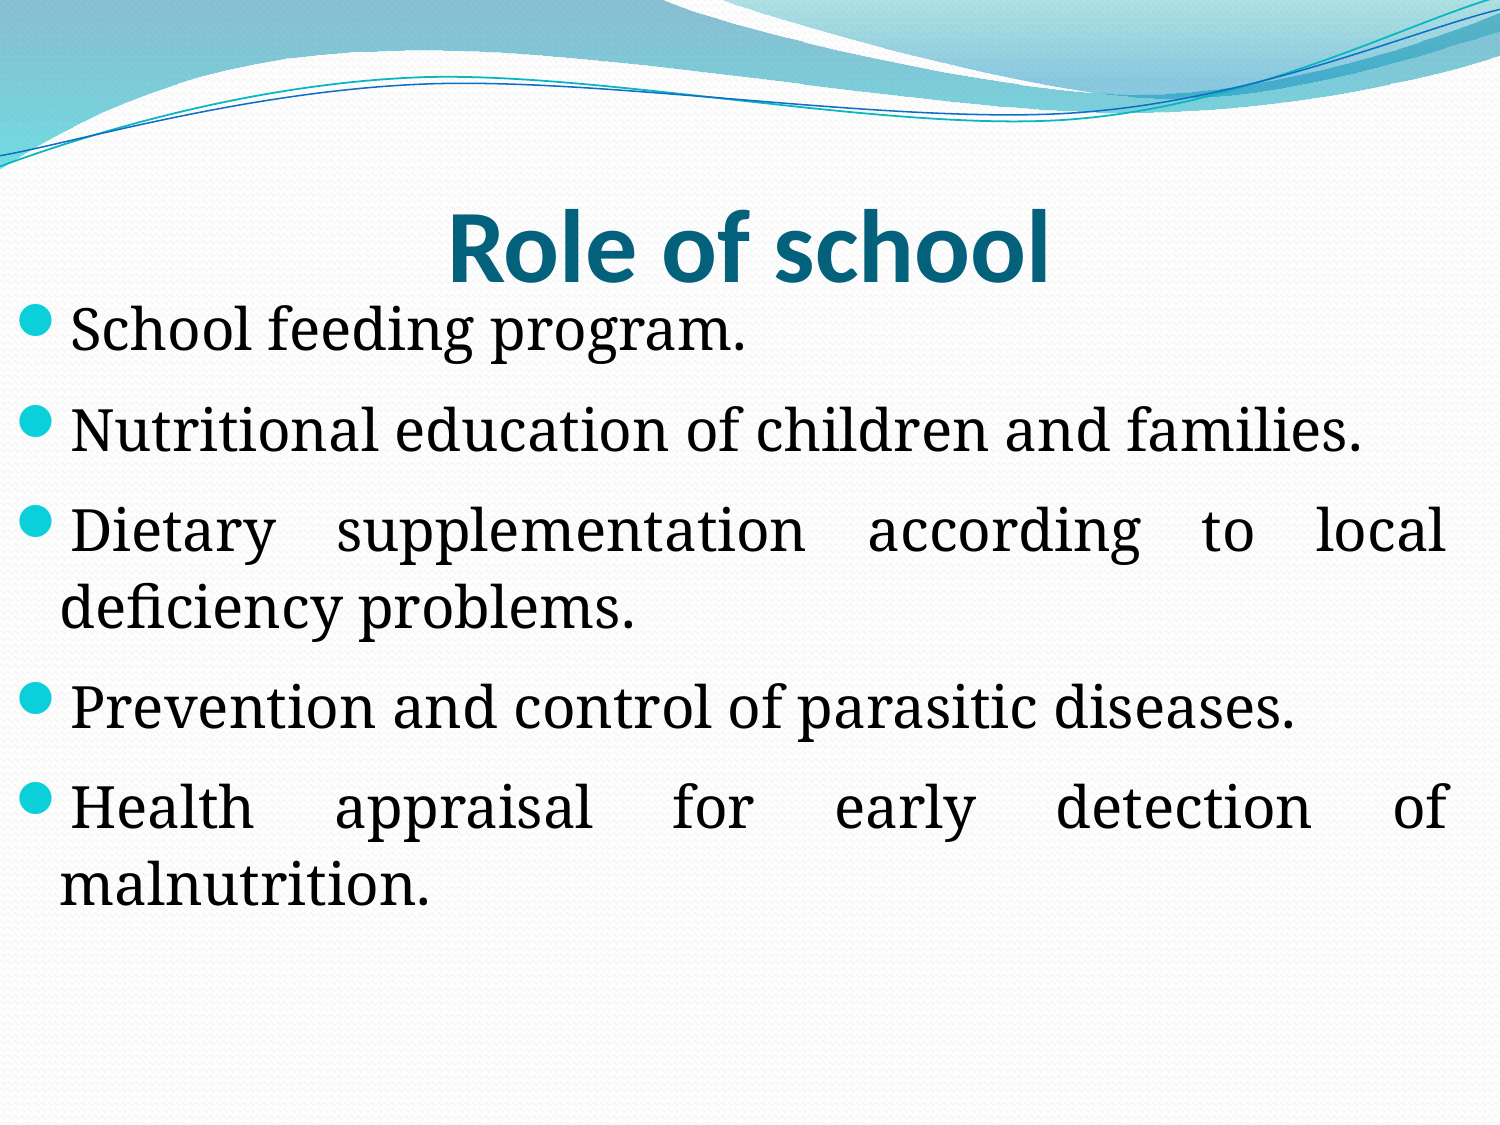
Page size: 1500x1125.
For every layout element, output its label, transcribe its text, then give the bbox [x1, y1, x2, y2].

list School feeding program. Nutritional education of children and families. Dietary supplementation according to local deficiency problems. Prevention and control of parasitic diseases. Health appraisal for early detection of malnutrition. [0, 278, 1463, 1054]
title Role of school [75, 115, 1425, 278]
